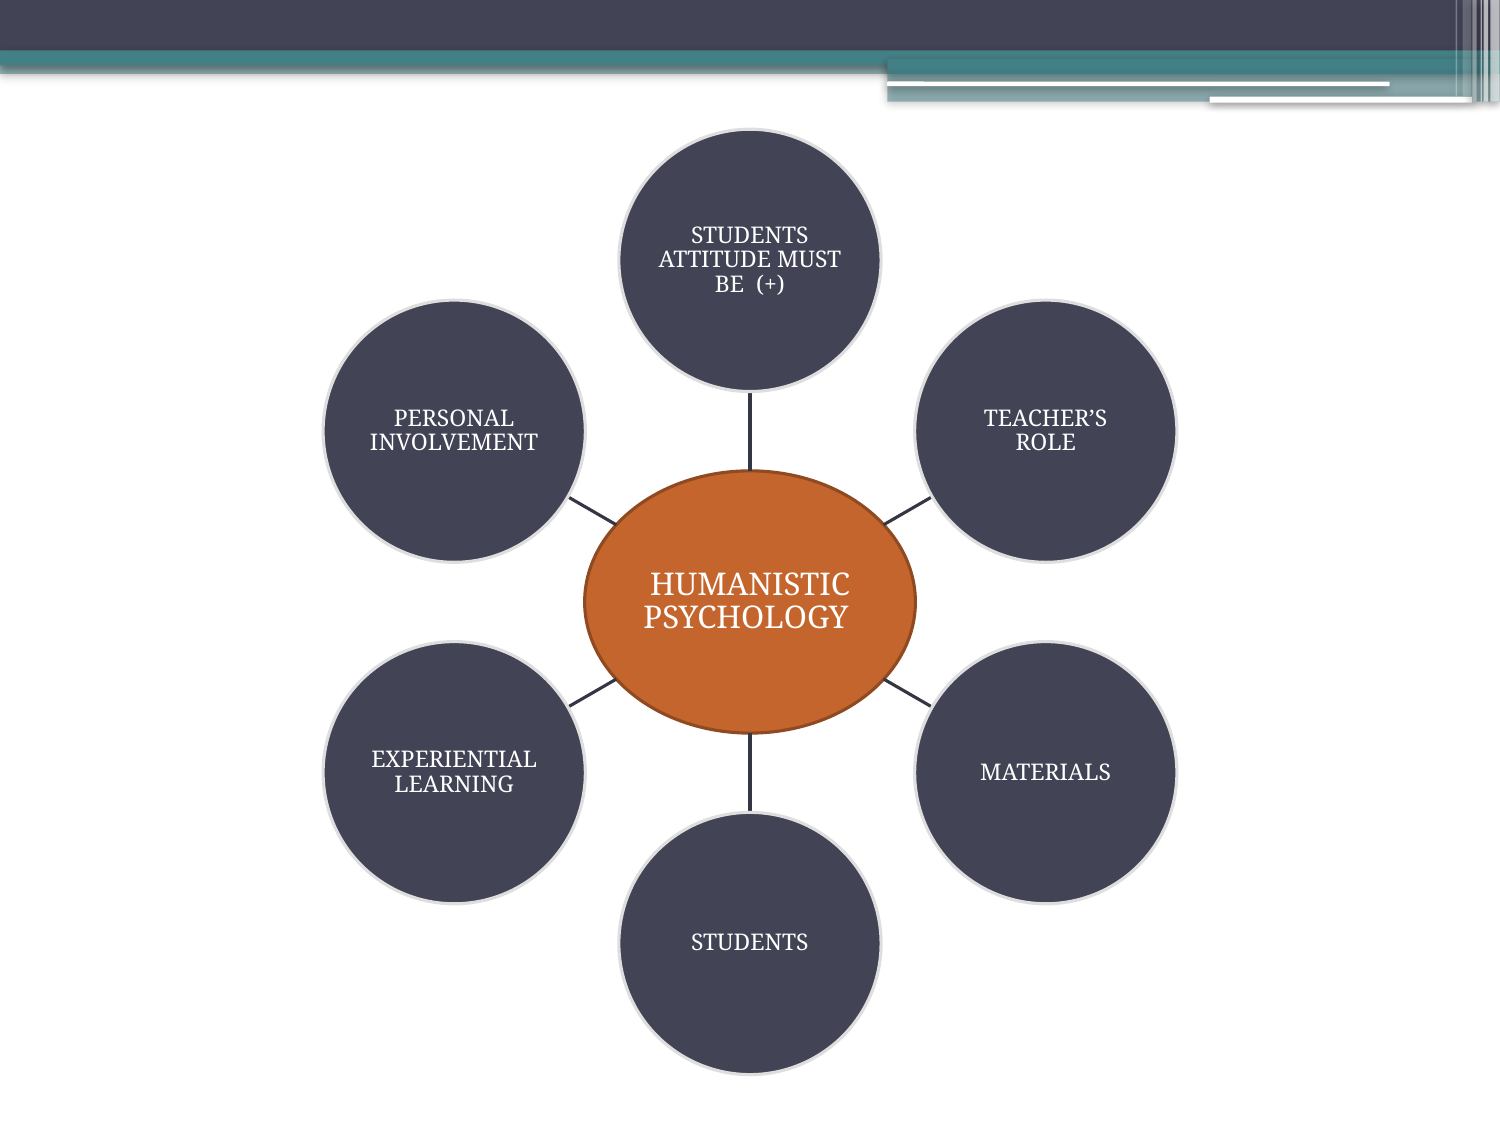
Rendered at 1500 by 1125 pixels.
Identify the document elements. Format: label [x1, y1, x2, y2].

list [74, 125, 1426, 1079]
